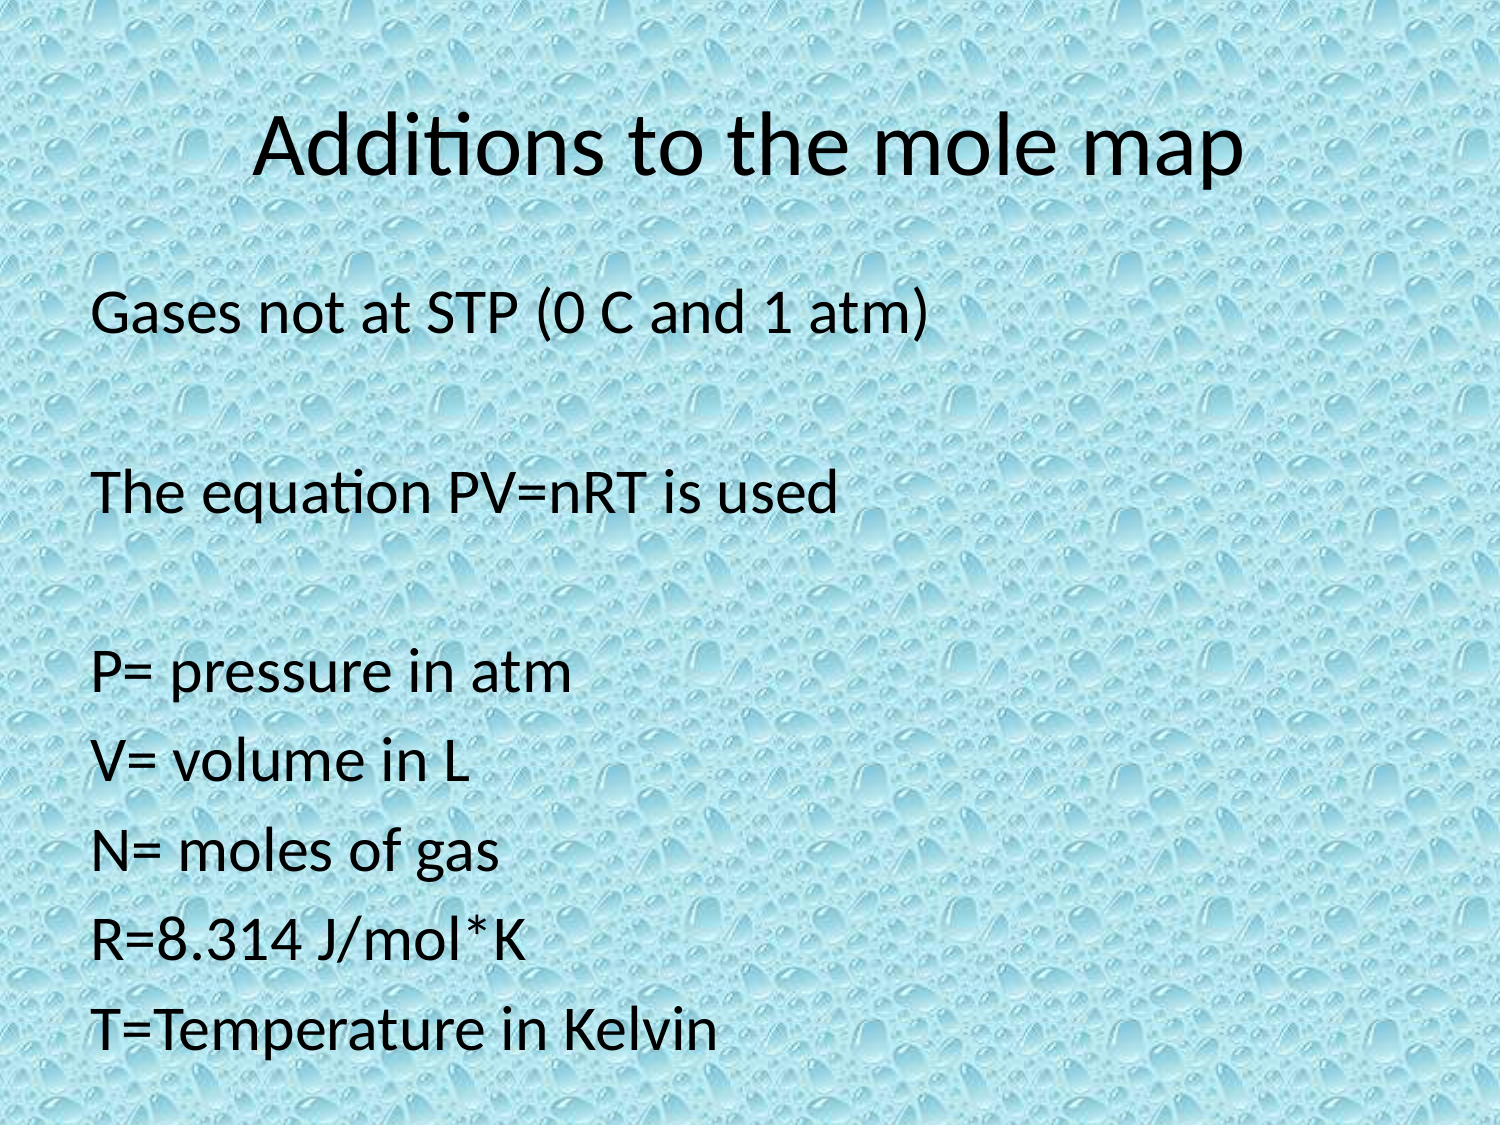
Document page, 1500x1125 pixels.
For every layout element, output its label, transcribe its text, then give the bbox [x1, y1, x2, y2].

picture [0, 0, 1500, 1125]
list Gases not at STP (0 C and 1 atm) The equation PV=nRT is used P= pressure in atm V= volume in L N= moles of gas R=8.314 J/mol*K T=Temperature in Kelvin [75, 262, 1425, 1075]
title Additions to the mole map [75, 45, 1425, 233]
